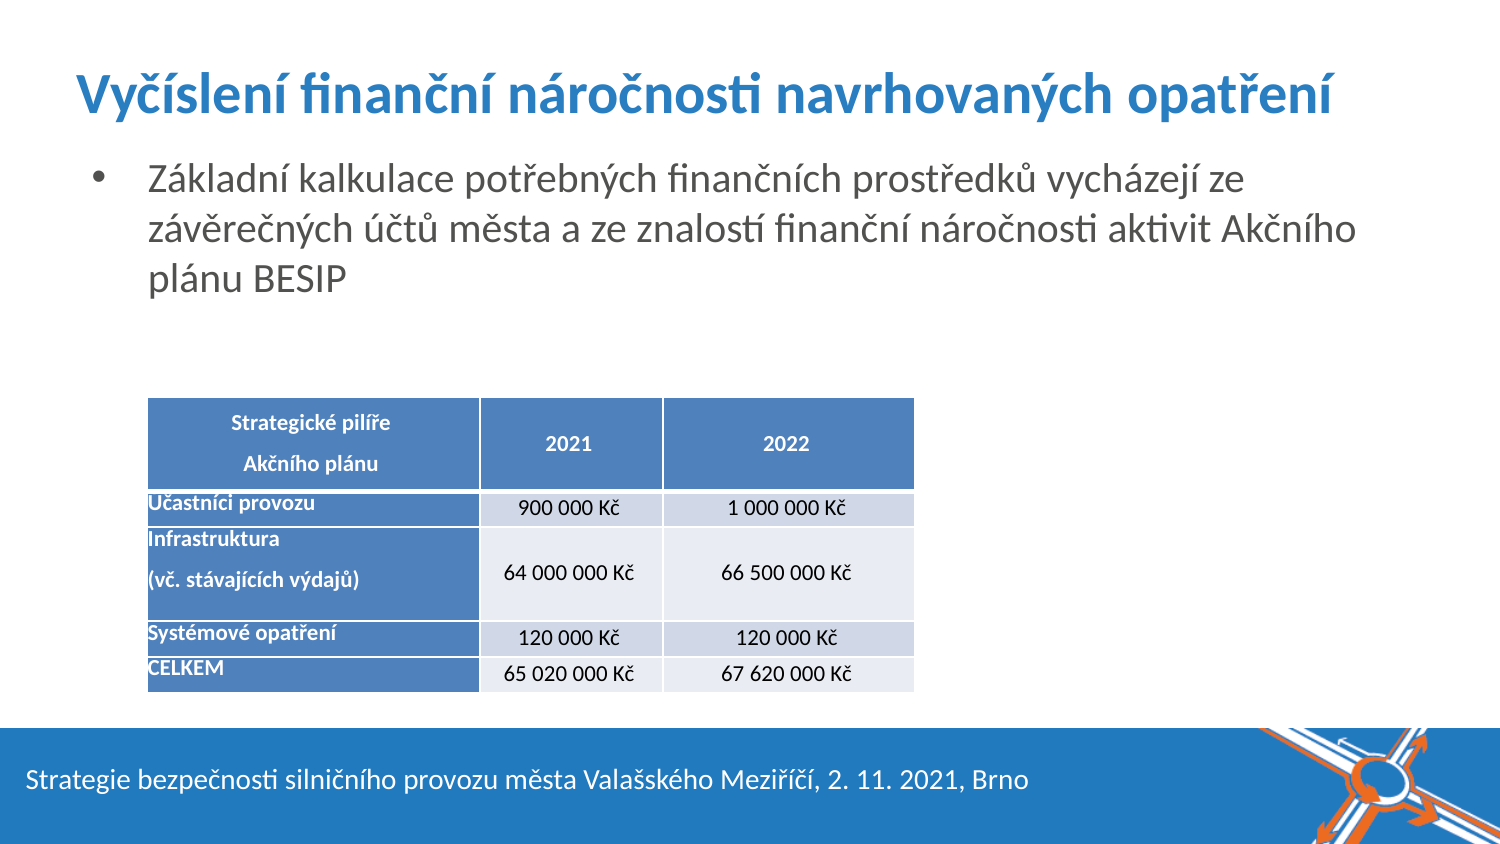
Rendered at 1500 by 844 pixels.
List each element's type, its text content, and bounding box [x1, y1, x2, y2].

table_cell 66 500 000 Kč [664, 528, 914, 620]
table_cell 65 020 000 Kč [481, 658, 662, 692]
text_box Strategie bezpečnosti silničního provozu města Valašského Meziříčí, 2. 11. 2021, Brno [10, 752, 1447, 803]
table_cell 67 620 000 Kč [664, 658, 914, 692]
table_cell CELKEM [148, 658, 479, 692]
list Základní kalkulace potřebných finančních prostředků vycházejí ze závěrečných účtů města a ze znalostí finanční náročnosti aktivit Akčního plánu BESIP [76, 143, 1427, 345]
table_cell Systémové opatření [148, 622, 479, 656]
table_cell Účastníci provozu [148, 494, 479, 526]
table_cell 1 000 000 Kč [664, 494, 914, 526]
title Vyčíslení finanční náročnosti navrhovaných opatření [61, 43, 1412, 137]
table_header 2021 [481, 398, 662, 489]
table_cell Infrastruktura (vč. stávajících výdajů) [148, 528, 479, 620]
picture [0, 728, 1500, 844]
table_cell 900 000 Kč [481, 494, 662, 526]
table_cell 64 000 000 Kč [481, 528, 662, 620]
table_header Strategické pilíře Akčního plánu [148, 398, 479, 489]
table_header 2022 [664, 398, 914, 489]
table_cell 120 000 Kč [481, 622, 662, 656]
table_cell 120 000 Kč [664, 622, 914, 656]
